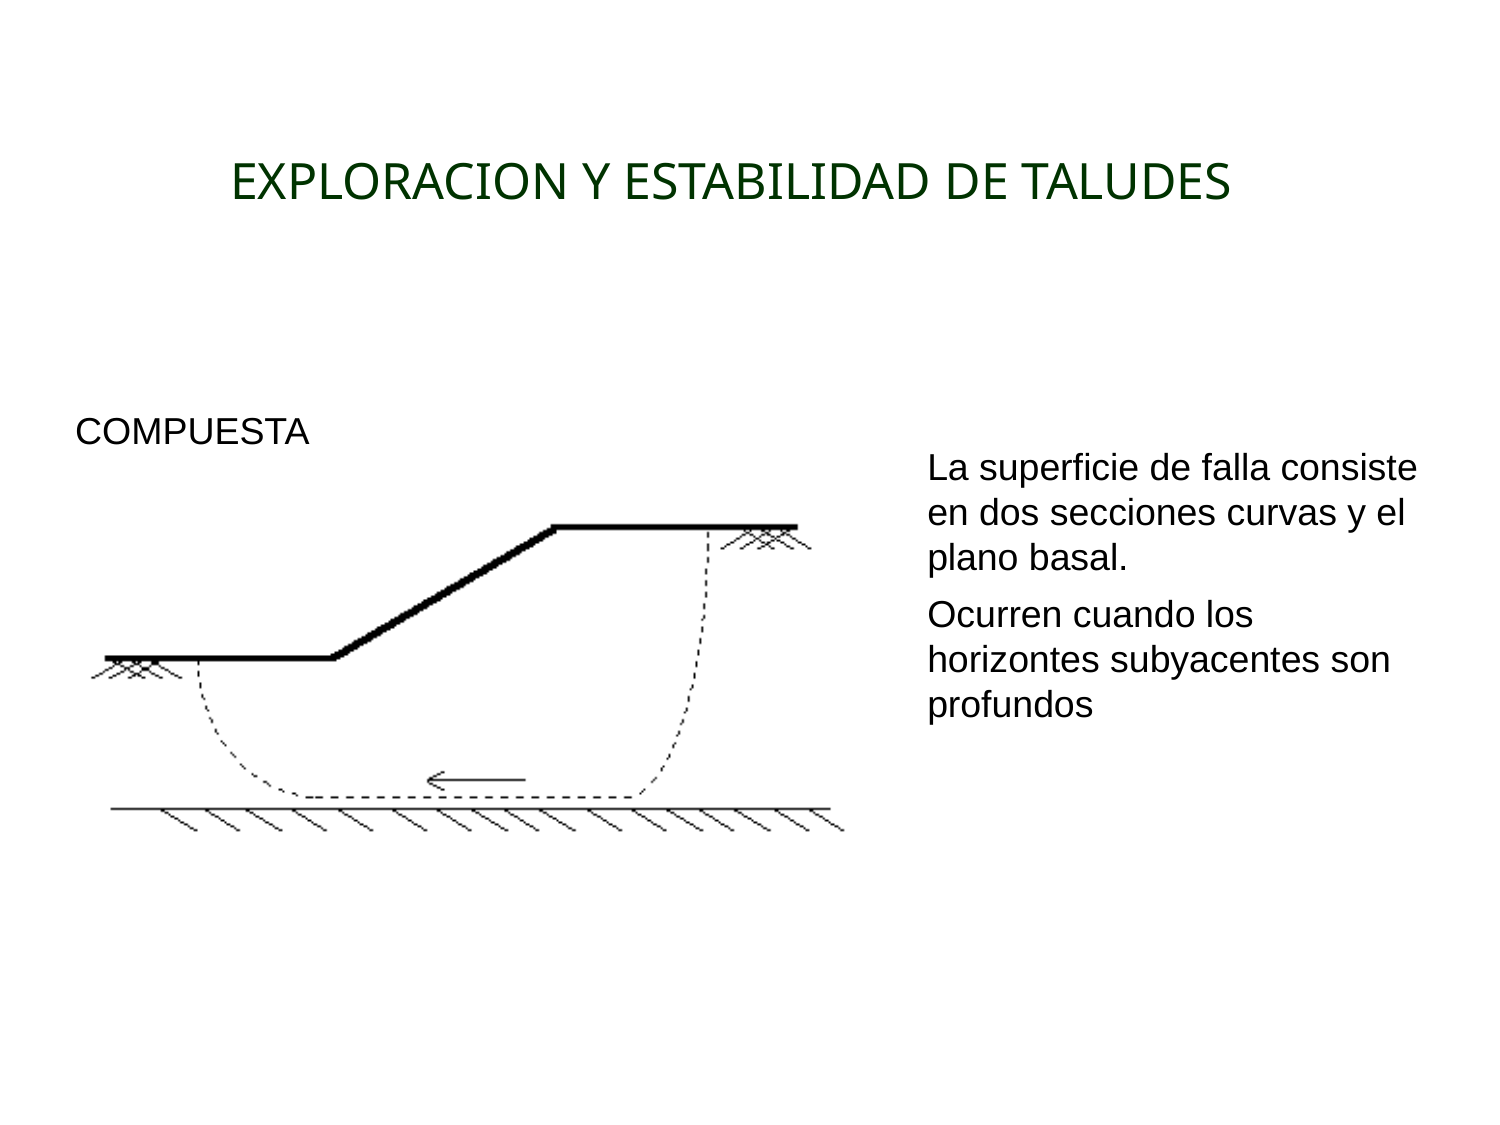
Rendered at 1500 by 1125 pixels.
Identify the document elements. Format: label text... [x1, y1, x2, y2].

title EXPLORACION Y ESTABILIDAD DE TALUDES [118, 80, 1344, 217]
picture [59, 348, 1441, 876]
